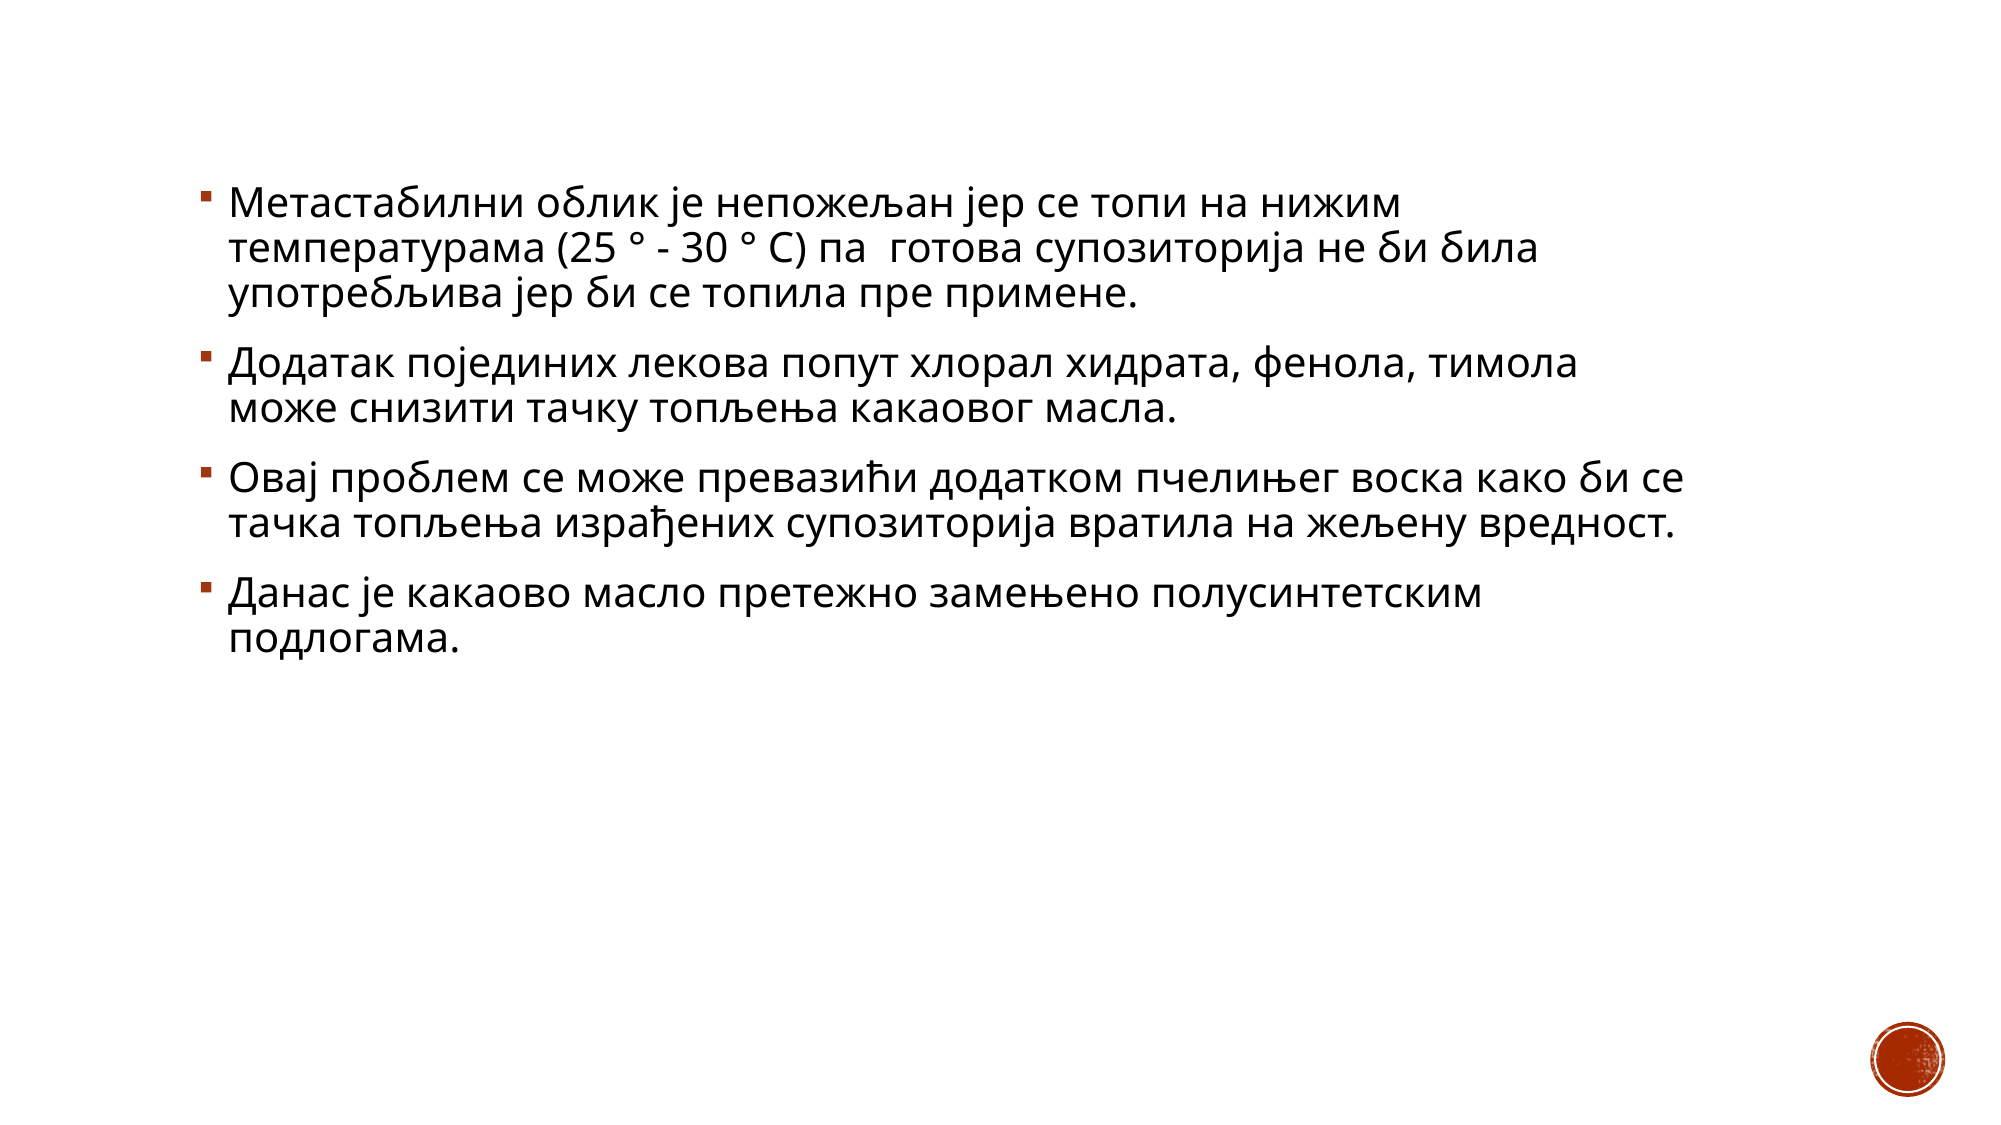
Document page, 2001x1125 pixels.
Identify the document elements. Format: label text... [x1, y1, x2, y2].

list Метастабилни облик је непожељан јер се топи на нижим температурама (25 ° - 30 ° С) па готова супозиторија не би била употребљива јер би се топила пре примене. Додатак појединих лекова попут хлорал хидрата, фенола, тимола може снизити тачку топљења какаовог масла. Овај проблем се може превазићи додатком пчелињег воска како би се тачка топљења израђених супозиторија вратила на жељену вредност. Данас је какаово масло претежно замењено полусинтетским подлогама. [183, 173, 1711, 839]
